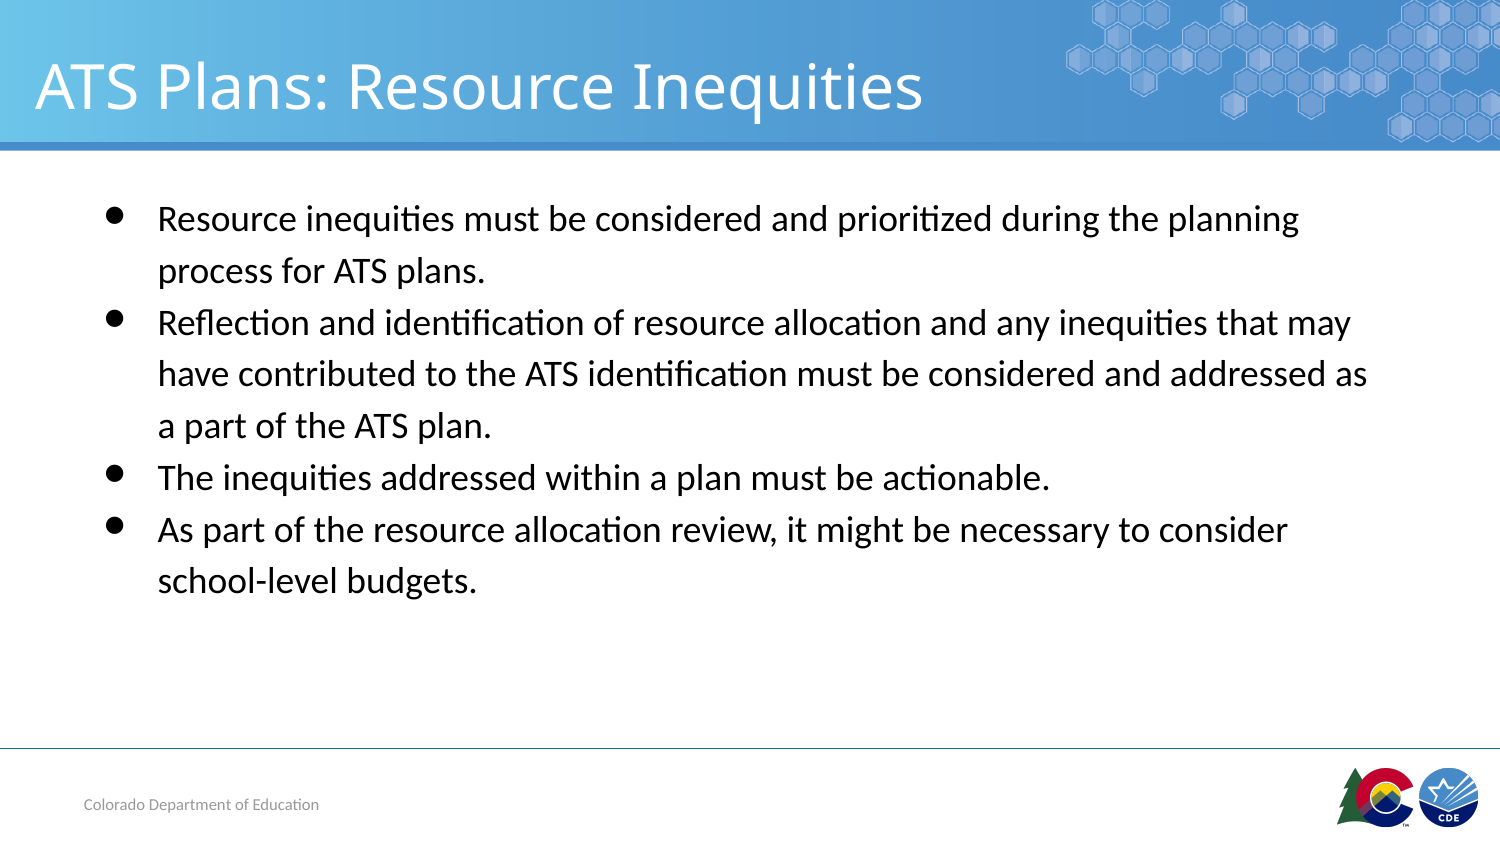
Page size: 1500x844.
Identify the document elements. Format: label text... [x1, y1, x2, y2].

list Resource inequities must be considered and prioritized during the planning process for ATS plans. Reflection and identification of resource allocation and any inequities that may have contributed to the ATS identification must be considered and addressed as a part of the ATS plan. The inequities addressed within a plan must be actionable. As part of the resource allocation review, it might be necessary to consider school-level budgets. [82, 187, 1393, 712]
picture [1336, 767, 1479, 828]
picture [0, 0, 1500, 151]
title ATS Plans: Resource Inequities [34, 37, 1433, 132]
